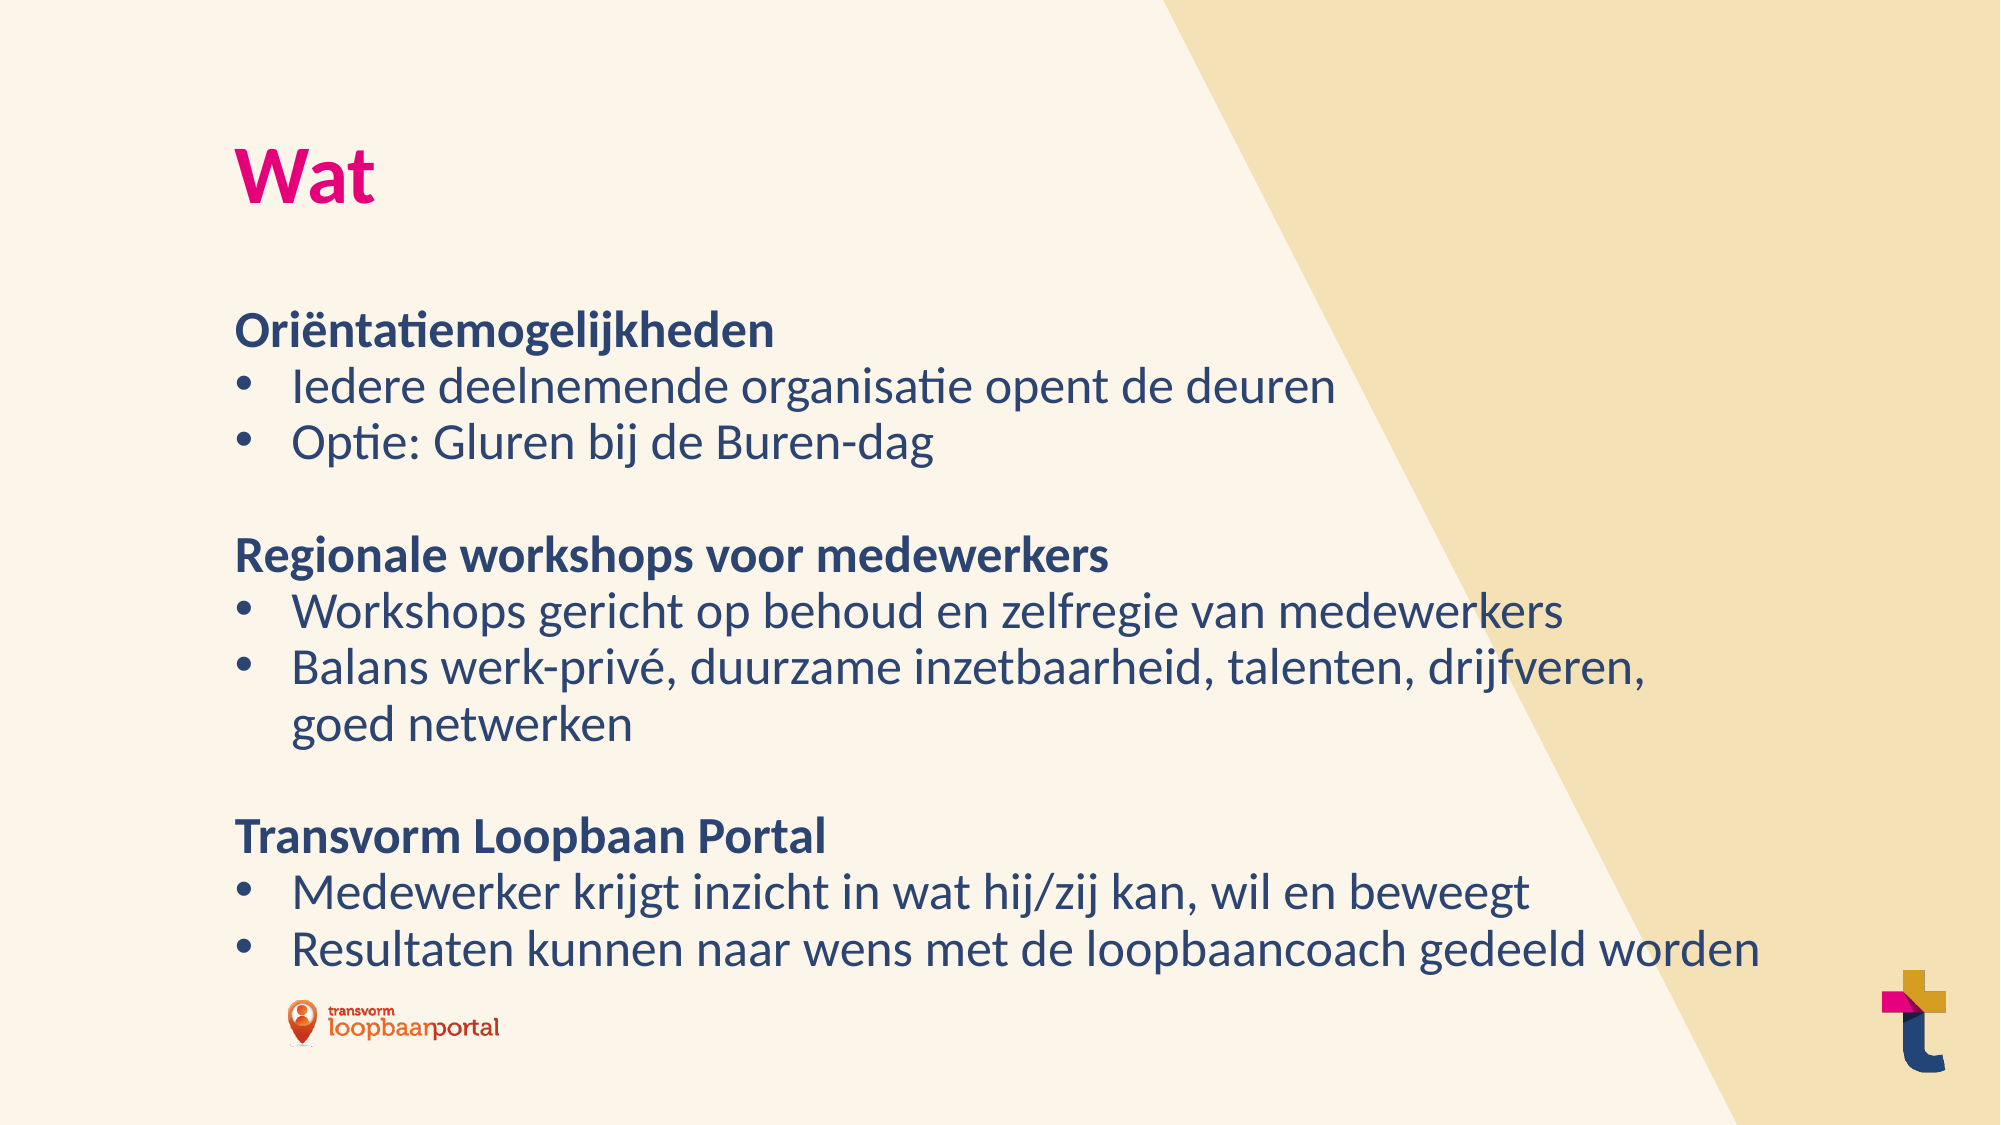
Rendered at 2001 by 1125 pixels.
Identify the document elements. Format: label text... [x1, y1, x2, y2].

title Wat [235, 147, 1786, 301]
list Oriëntatiemogelijkheden Iedere deelnemende organisatie opent de deuren Optie: Gluren bij de Buren-dag Regionale workshops voor medewerkers Workshops gericht op behoud en zelfregie van medewerkers Balans werk-privé, duurzame inzetbaarheid, talenten, drijfveren, goed netwerken Transvorm Loopbaan Portal Medewerker krijgt inzicht in wat hij/zij kan, wil en beweegt Resultaten kunnen naar wens met de loopbaancoach gedeeld worden [235, 301, 1786, 1047]
picture [1863, 945, 1969, 1094]
picture [286, 998, 499, 1048]
